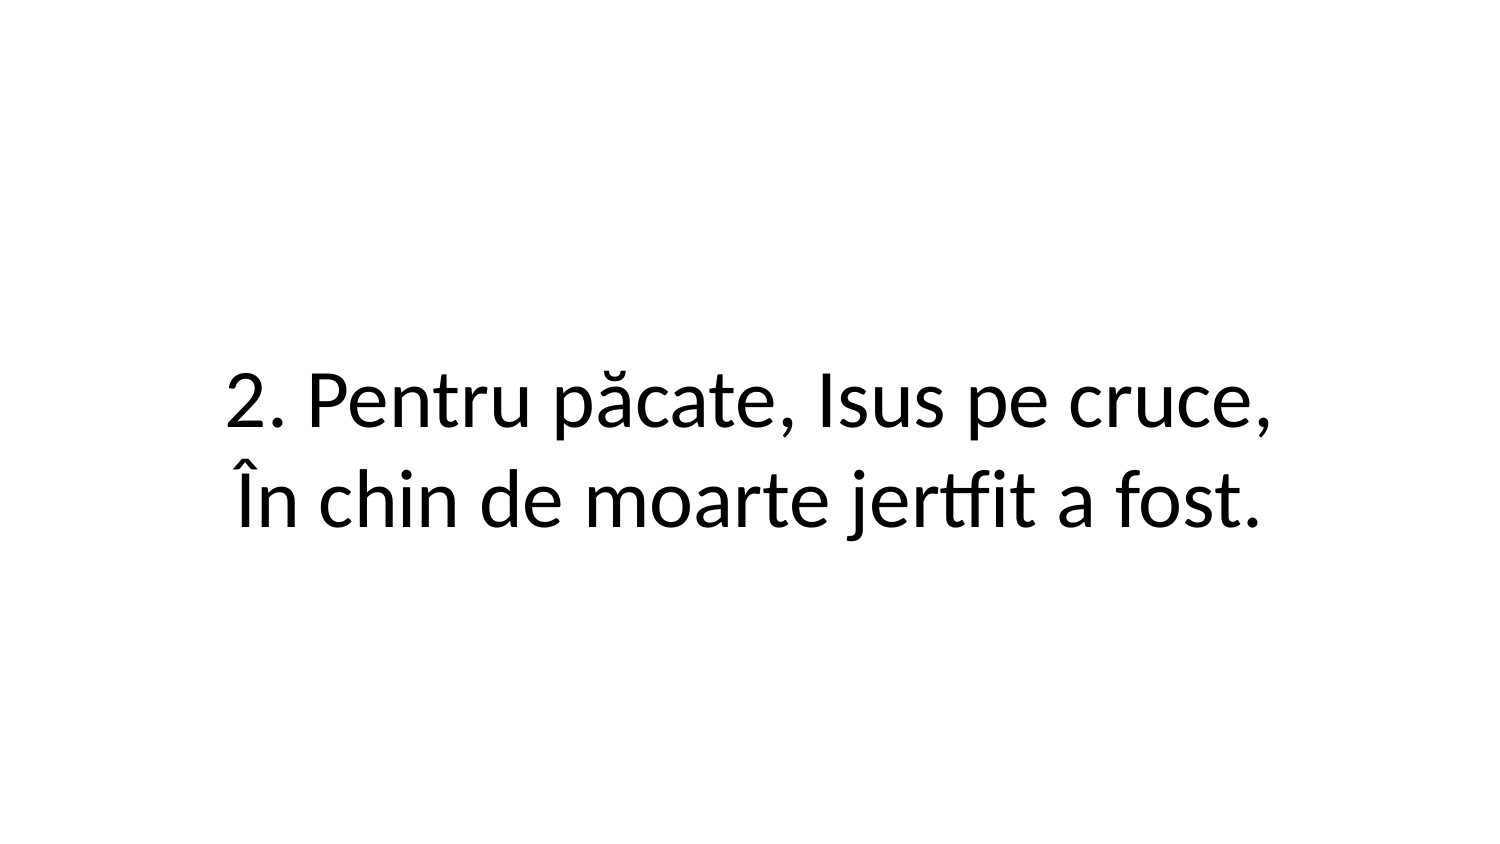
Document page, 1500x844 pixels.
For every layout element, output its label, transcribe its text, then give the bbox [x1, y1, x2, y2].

text_box 2. Pentru păcate, Isus pe cruce, În chin de moarte jertfit a fost. [209, 292, 1291, 552]
